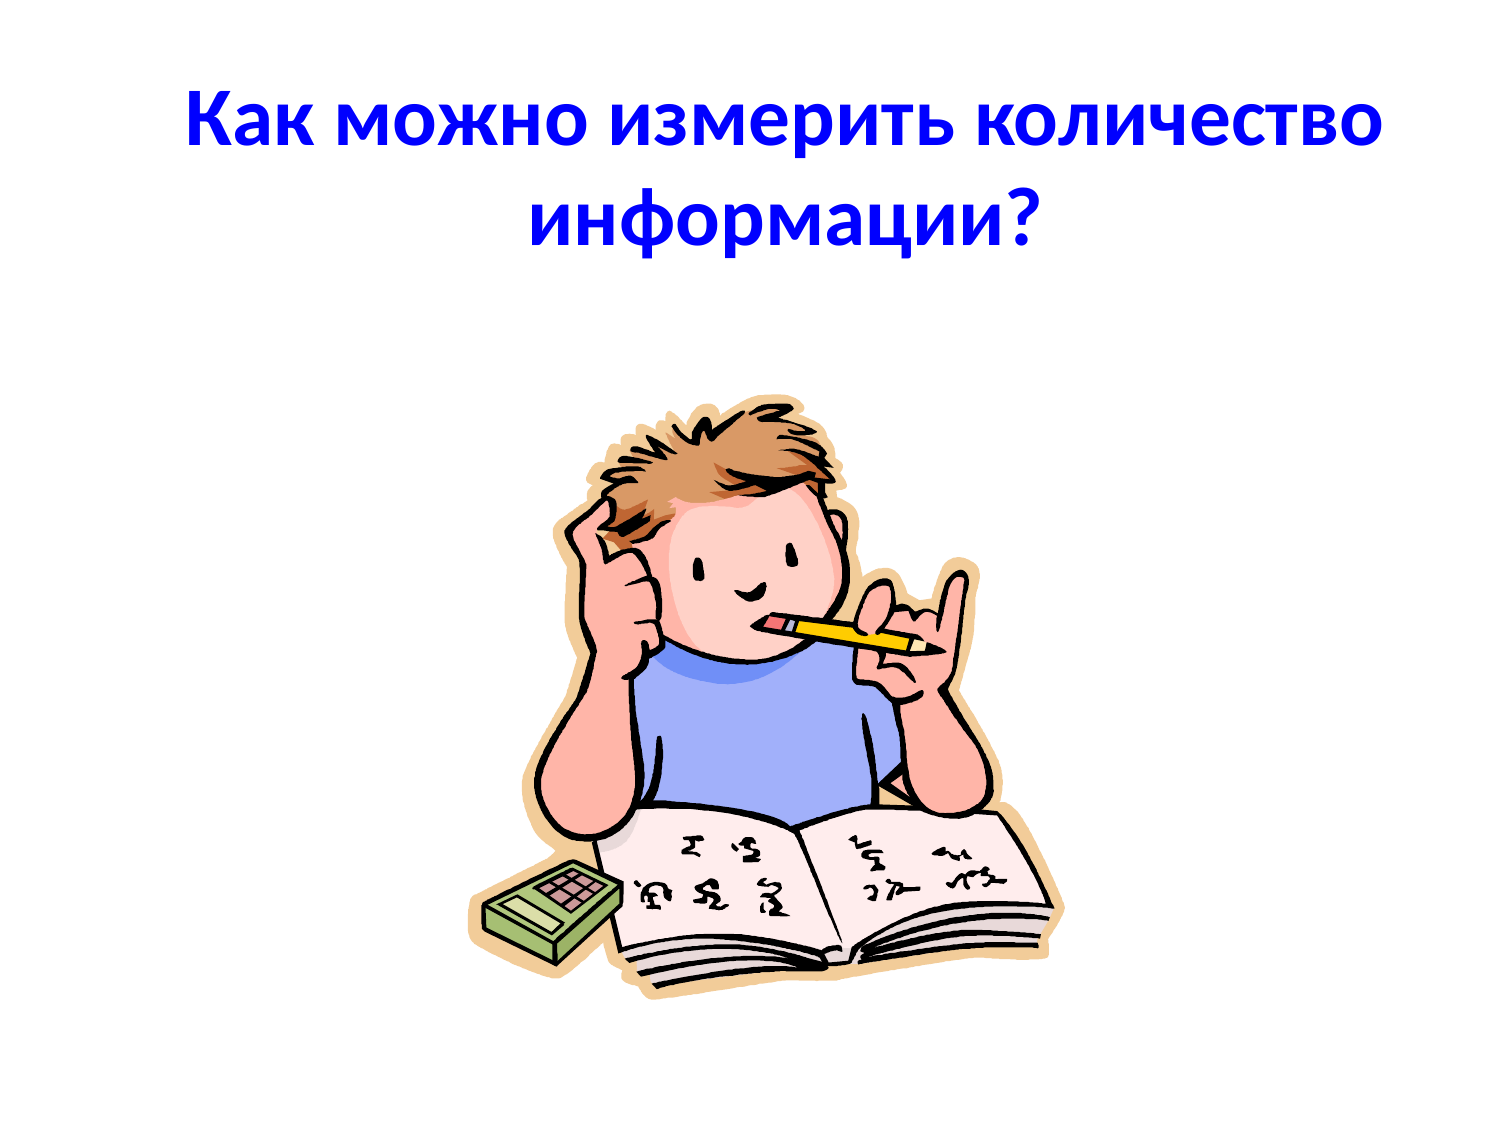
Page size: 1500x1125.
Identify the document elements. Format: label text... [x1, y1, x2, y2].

text_box Как можно измерить количество информации? [147, 54, 1424, 270]
picture [466, 385, 1074, 1009]
